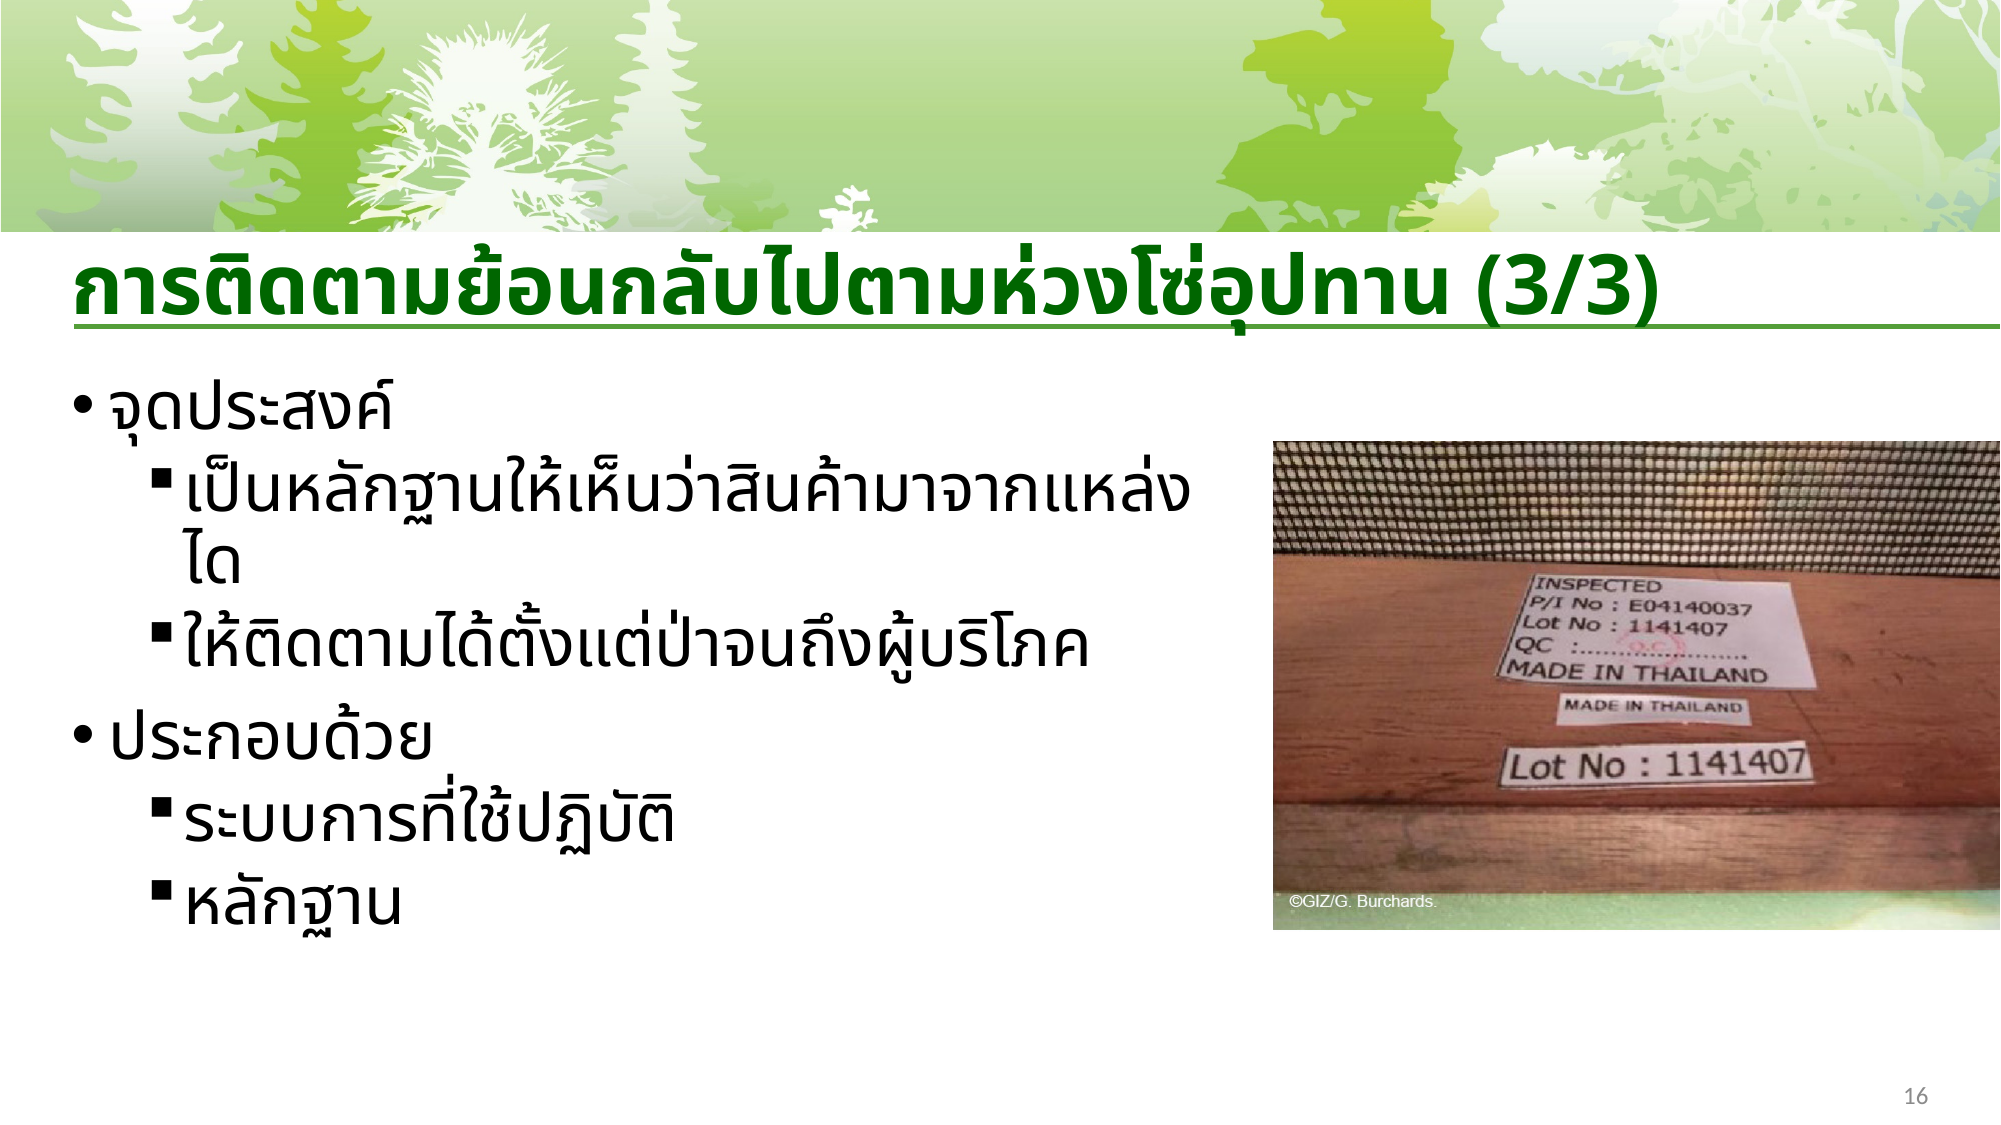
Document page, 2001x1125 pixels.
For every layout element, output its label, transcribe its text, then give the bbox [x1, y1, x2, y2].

title การติดตามย้อนกลับไปตามห่วงโซ่อุปทาน (3/3) [56, 171, 1961, 404]
picture [0, 0, 2000, 232]
slide_number 16 [1493, 1065, 1944, 1125]
list จุดประสงค์ เป็นหลักฐานให้เห็นว่าสินค้ามาจากแหล่งได ให้ติดตามได้ตั้งแต่ป่าจนถึงผู้บริโภค ประกอบด้วย ระบบการที่ใช้ปฏิบัติ หลักฐาน [56, 364, 1239, 1076]
picture [1273, 441, 2000, 932]
